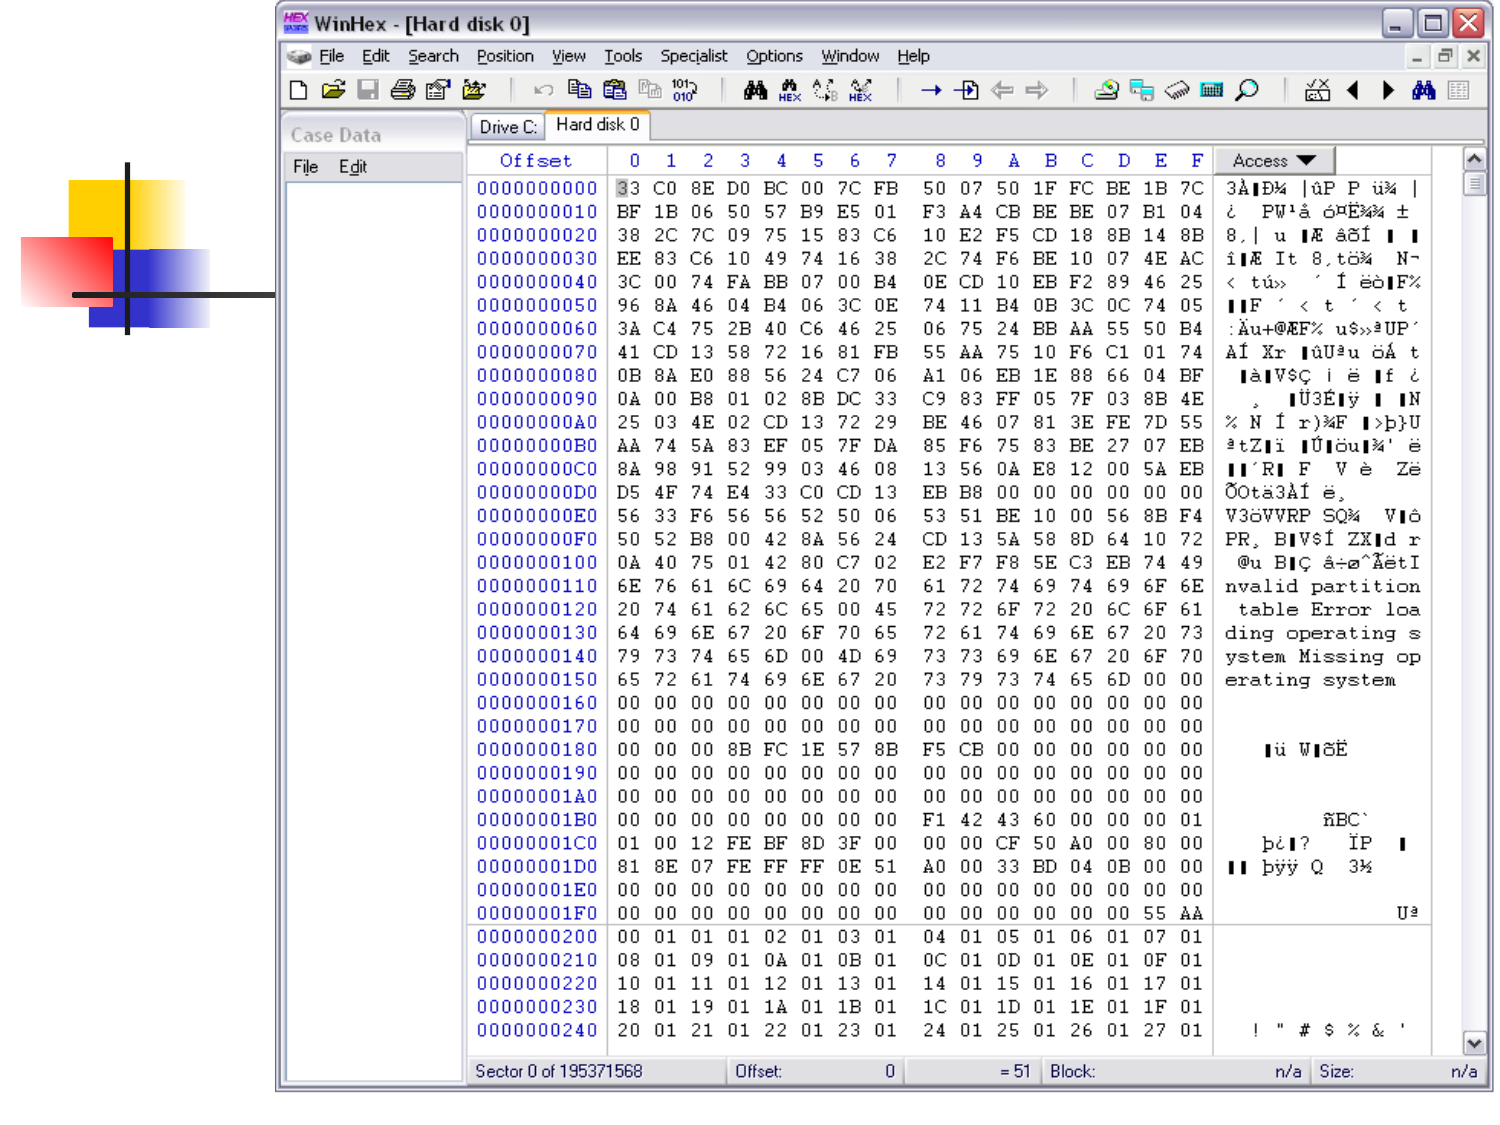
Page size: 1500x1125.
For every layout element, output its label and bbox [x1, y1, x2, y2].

picture [274, 0, 1500, 1102]
